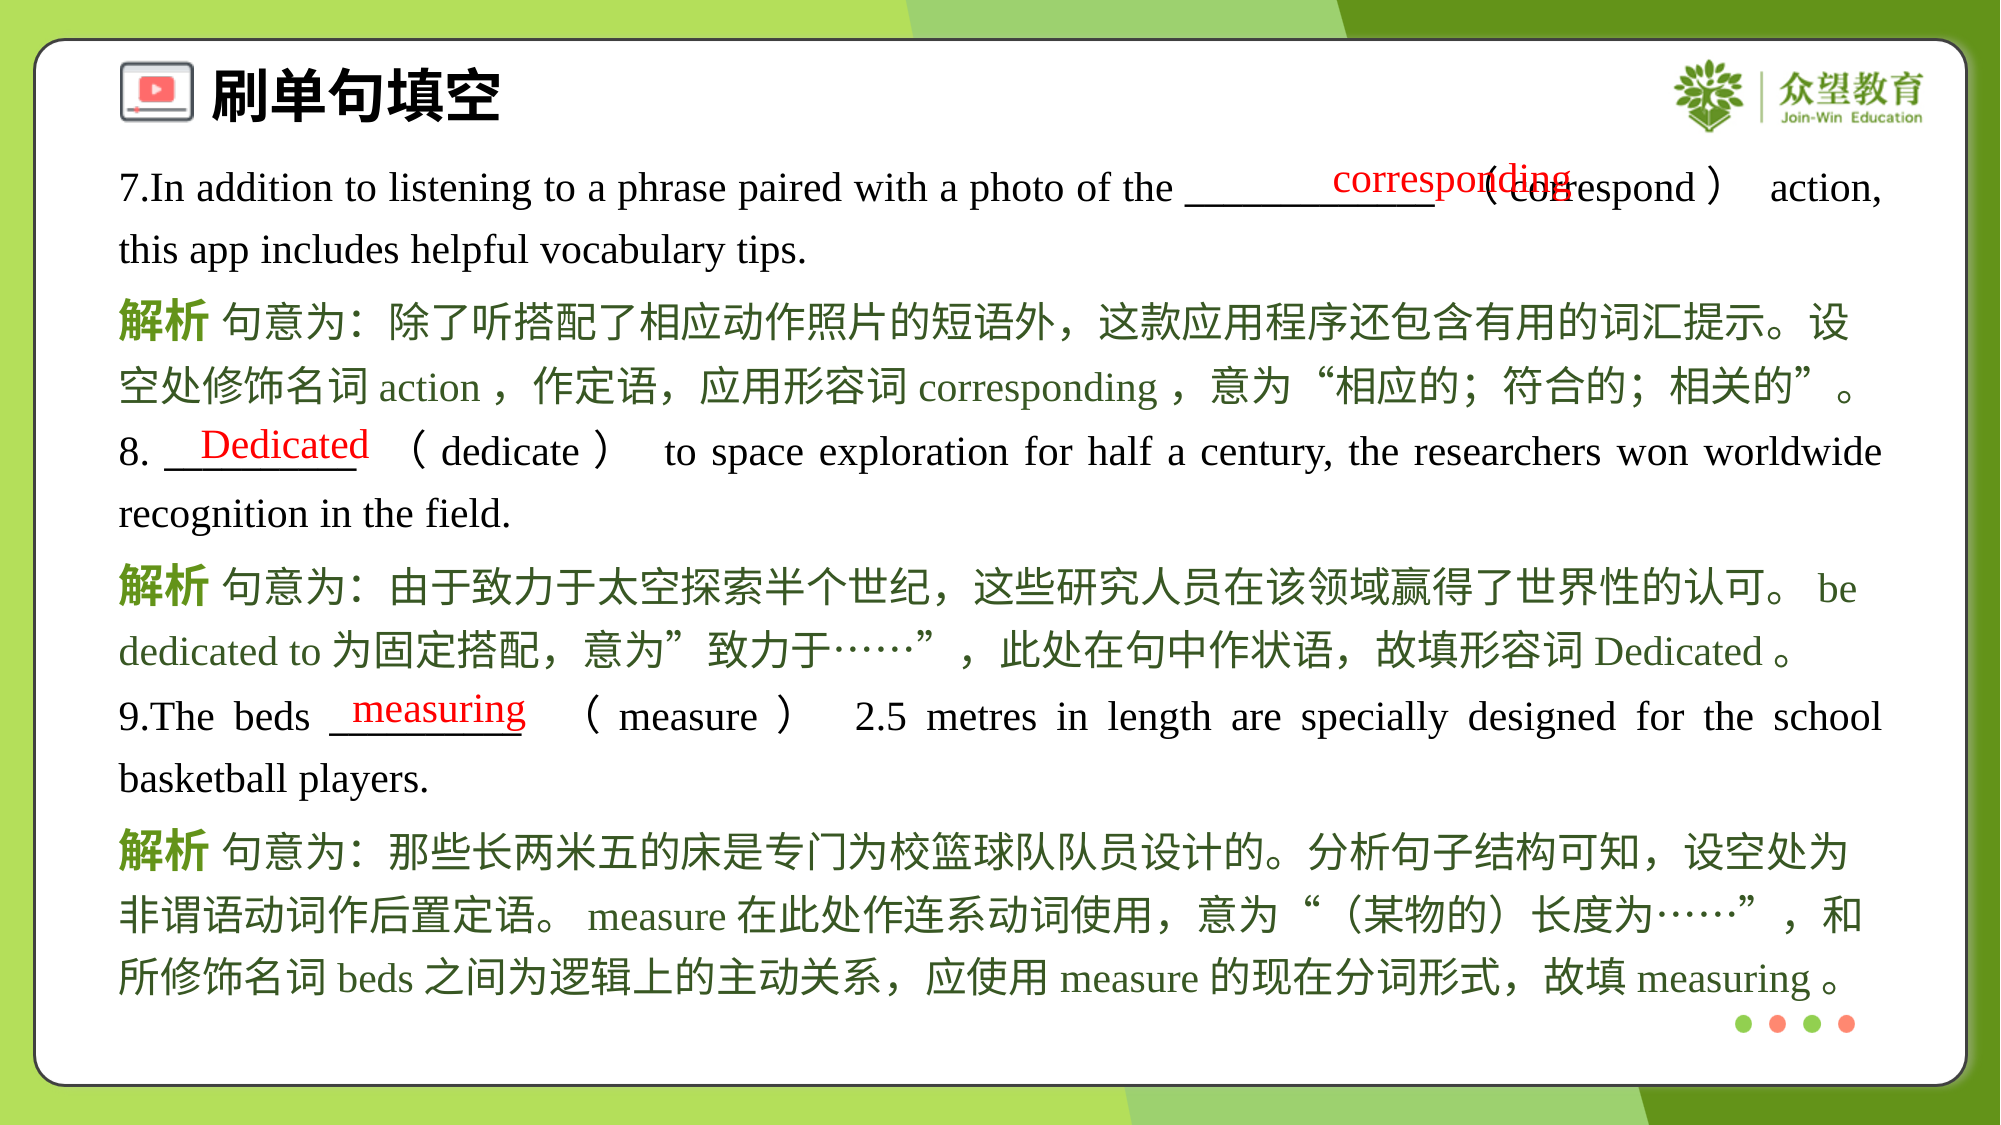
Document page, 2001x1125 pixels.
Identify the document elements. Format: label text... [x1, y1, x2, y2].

text_box Dedicated [196, 404, 375, 463]
text_box 7.In addition to listening to a phrase paired with a photo of the _____________ （correspond） action, this app includes helpful vocabulary tips. [118, 146, 1883, 267]
picture [0, 0, 2000, 1125]
text_box measuring [348, 667, 531, 726]
text_box 解析 句意为：由于致力于太空探索半个世纪，这些研究人员在该领域赢得了世界性的认可。be dedicated to为固定搭配，意为”致力于……”，此处在句中作状语，故填形容词Dedicated。 [118, 542, 1883, 669]
text_box 解析 句意为：除了听搭配了相应动作照片的短语外，这款应用程序还包含有用的词汇提示。设空处修饰名词action，作定语，应用形容词corresponding，意为“相应的；符合的；相关的”。 [118, 278, 1883, 405]
text_box corresponding [1328, 138, 1577, 197]
text_box 9.The beds __________ （measure） 2.5 metres in length are specially designed for the school basketball players. [118, 676, 1883, 796]
text_box 解析 句意为：那些长两米五的床是专门为校篮球队队员设计的。分析句子结构可知，设空处为非谓语动词作后置定语。measure在此处作连系动词使用，意为“（某物的）长度为……”，和所修饰名词beds之间为逻辑上的主动关系，应使用measure的现在分词形式，故填measuring。 [118, 807, 1883, 997]
text_box 8. __________ （dedicate） to space exploration for half a century, the researchers won worldwide recognition in the field. [118, 411, 1883, 531]
